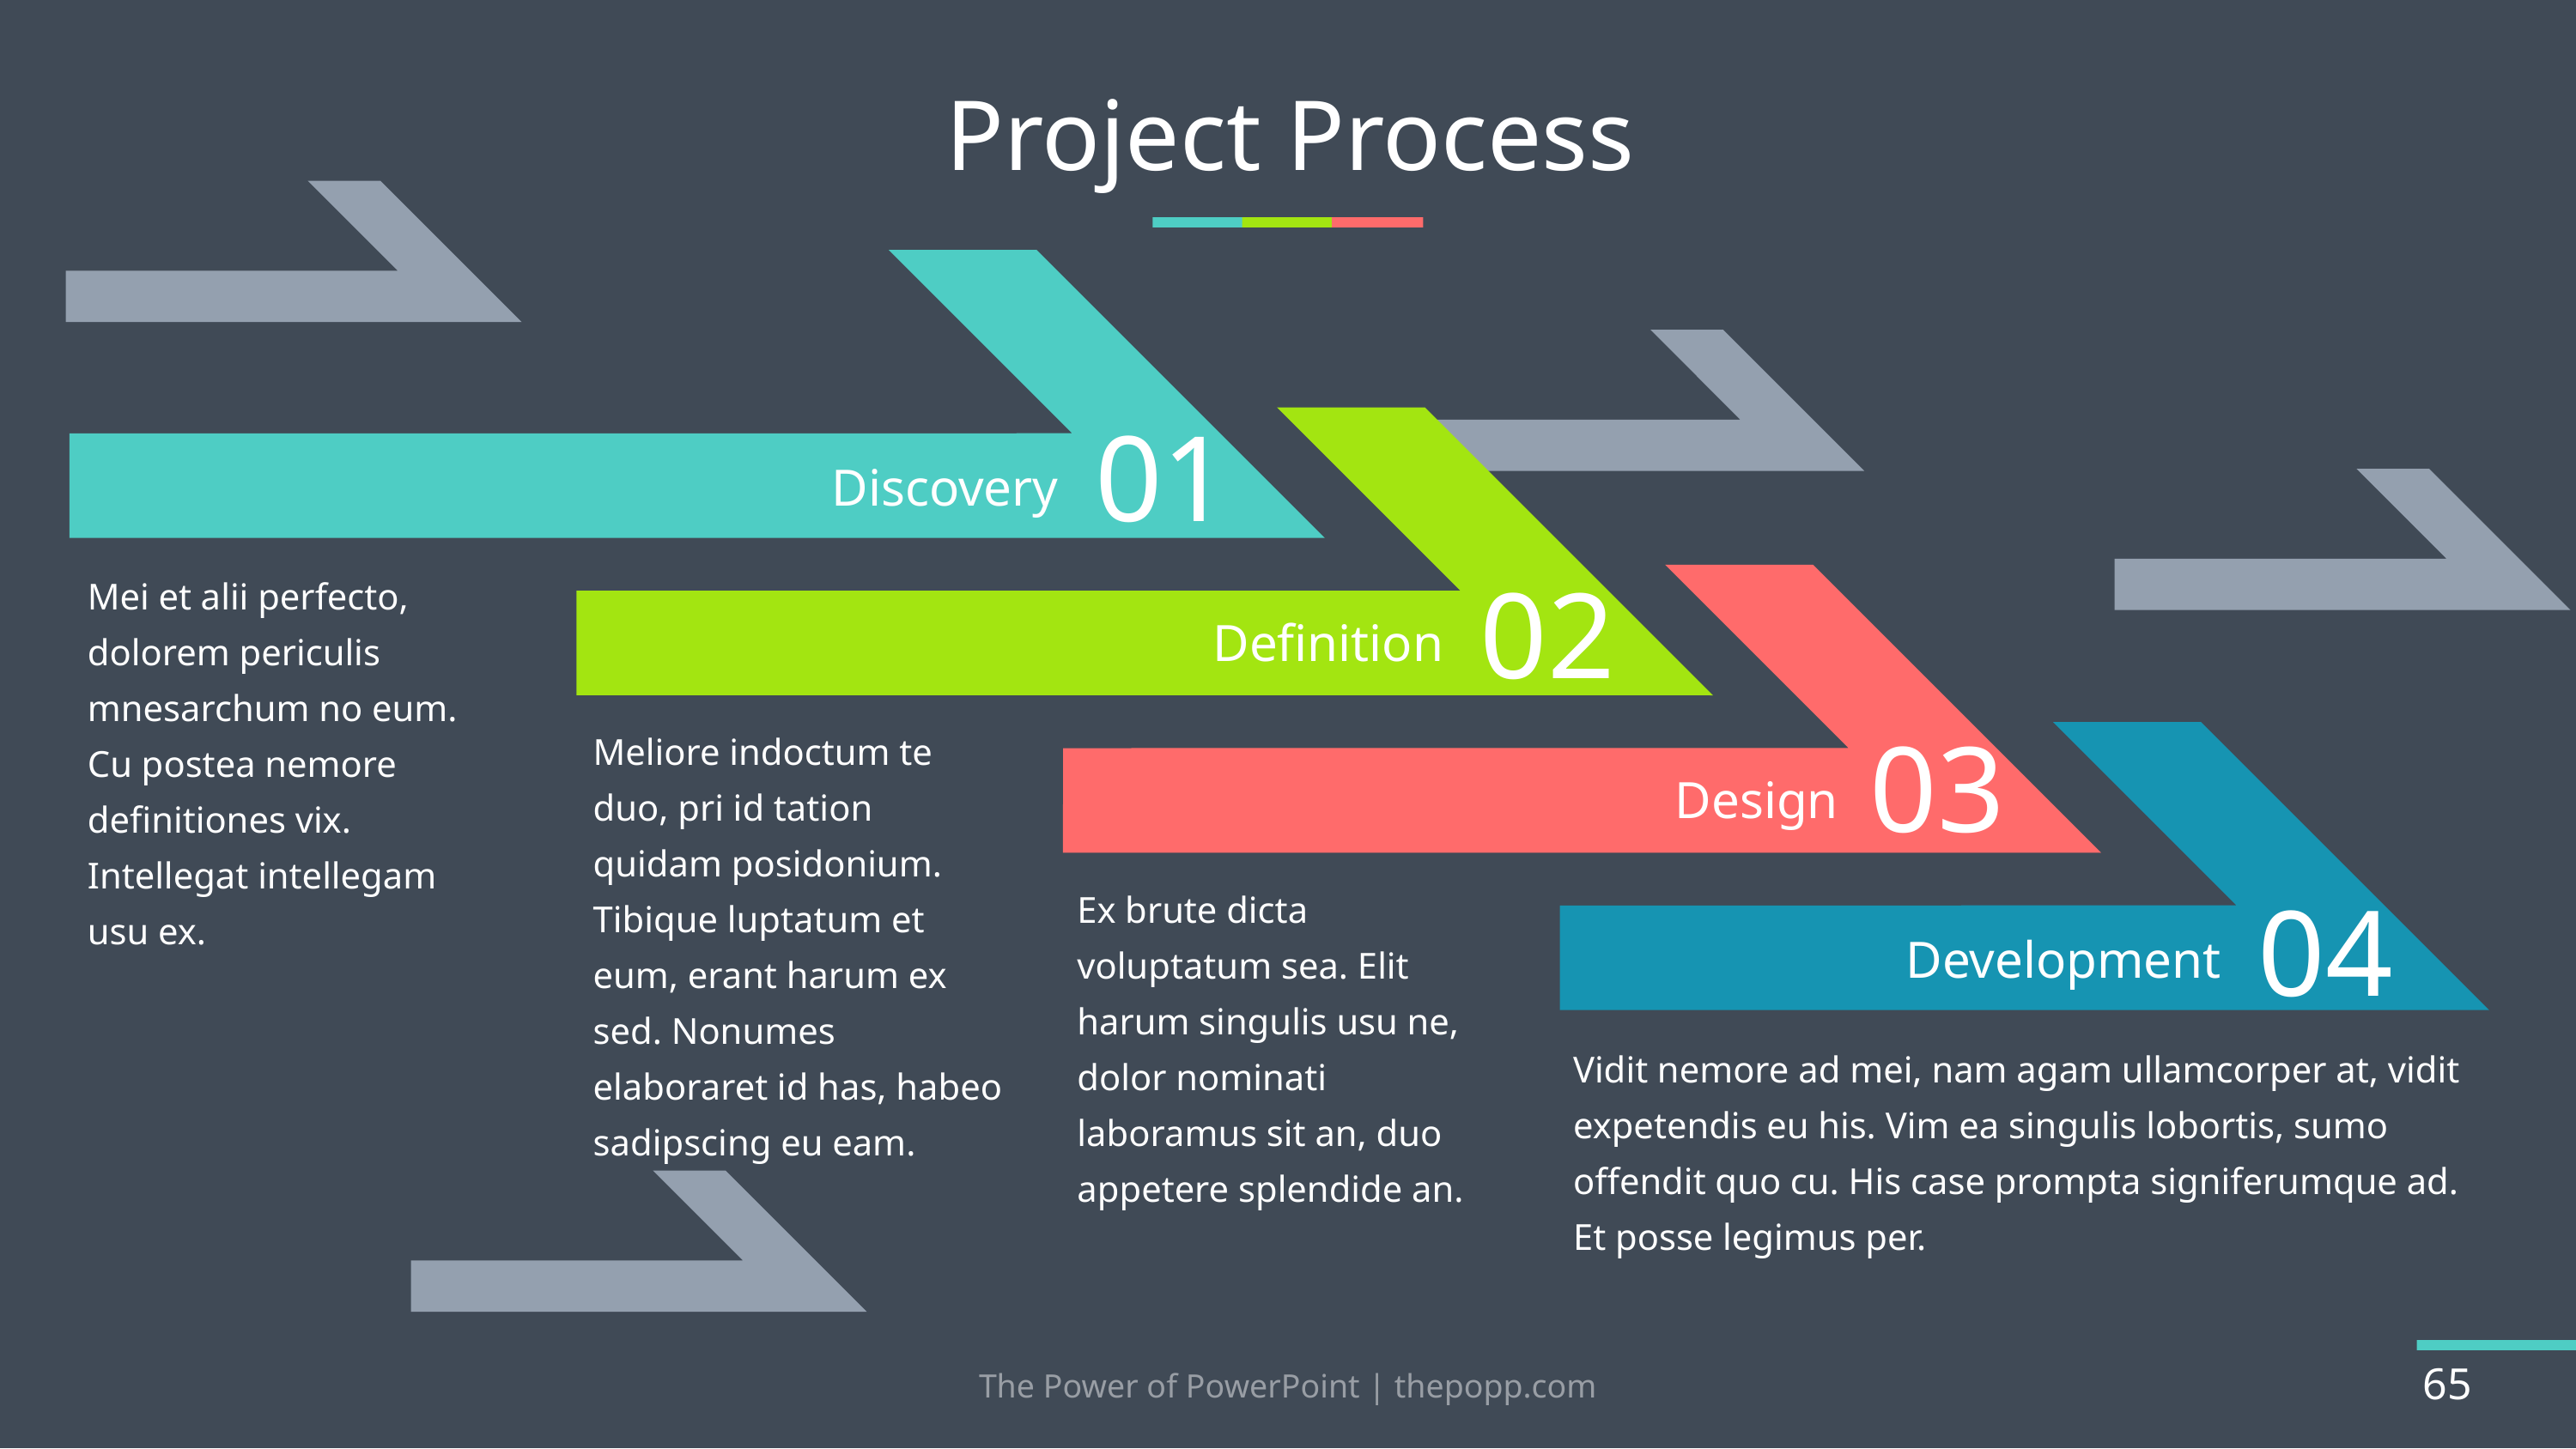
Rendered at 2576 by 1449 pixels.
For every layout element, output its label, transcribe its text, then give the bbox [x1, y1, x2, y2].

list Development [1584, 905, 2234, 1010]
list Definition [806, 588, 1457, 694]
list Ex brute dicta voluptatum sea. Elit harum singulis usu ne, dolor nominati laboramus sit an, duo appetere splendide an. [1064, 868, 1507, 1325]
slide_number 65 [2409, 1351, 2576, 1421]
title Project Process [69, 49, 2512, 230]
list Design [1201, 746, 1851, 852]
list Meliore indoctum te duo, pri id tation quidam posidonium. Tibique luptatum et eum, erant harum ex sed. Nonumes elaboraret id has, habeo sadipscing eu eam. [580, 710, 1023, 1166]
list Discovery [421, 433, 1071, 539]
footer The Power of PowerPoint | thepopp.com [853, 1349, 1723, 1427]
list Mei et alii perfecto, dolorem periculis mnesarchum no eum. Cu postea nemore definitiones vix. Intellegat intellegam usu ex. [74, 555, 517, 1010]
list Vidit nemore ad mei, nam agam ullamcorper at, vidit expetendis eu his. Vim ea singulis lobortis, sumo offendit quo cu. His case prompta signiferumque ad. Et posse legimus per. [1560, 1028, 2489, 1325]
